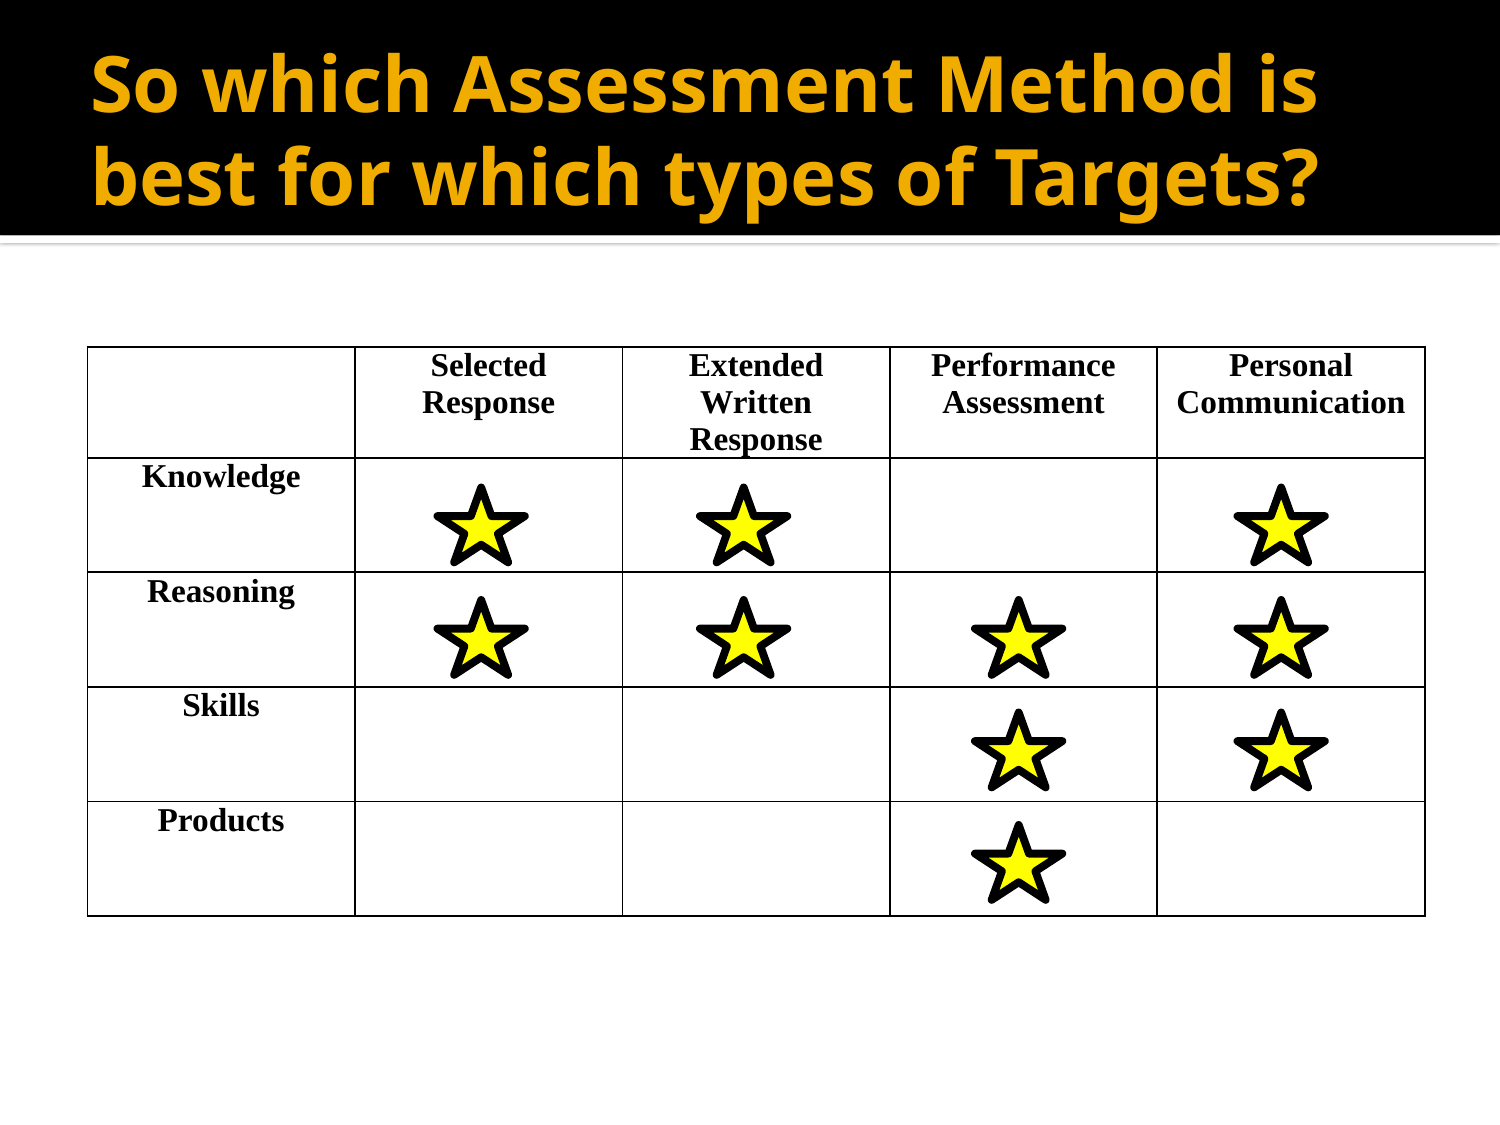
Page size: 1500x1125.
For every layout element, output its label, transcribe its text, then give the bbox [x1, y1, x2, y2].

table_cell [1158, 802, 1424, 915]
table_cell [623, 688, 889, 801]
table_cell [1158, 459, 1424, 571]
table_cell Skills [88, 688, 354, 801]
text_box [1233, 708, 1329, 792]
text_box [971, 596, 1067, 679]
table_header Extended Written Response [623, 348, 889, 457]
text_box [433, 596, 529, 679]
table_cell [891, 688, 1156, 801]
table_header Personal Communication [1158, 348, 1424, 457]
table_cell [623, 573, 889, 686]
text_box [696, 483, 792, 567]
table_cell [891, 802, 1156, 915]
table_header Selected Response [356, 348, 622, 457]
table_cell [356, 573, 622, 686]
title So which Assessment Method is best for which types of Targets? [75, 24, 1425, 231]
table_cell [356, 802, 622, 915]
text_box [971, 708, 1067, 792]
text_box [1233, 596, 1329, 679]
table_cell [623, 459, 889, 571]
table_cell [1158, 688, 1424, 801]
table_cell Products [88, 802, 354, 915]
text_box [696, 596, 792, 679]
table_cell [356, 459, 622, 571]
text_box [971, 821, 1067, 904]
table_cell [891, 459, 1156, 571]
table_cell [623, 802, 889, 915]
table_cell [356, 688, 622, 801]
table_cell [891, 573, 1156, 686]
table_cell Knowledge [88, 459, 354, 571]
table_header [88, 348, 354, 457]
table_header Performance Assessment [891, 348, 1156, 457]
table_cell Reasoning [88, 573, 354, 686]
text_box [1233, 483, 1329, 567]
text_box [433, 483, 529, 567]
table_cell [1158, 573, 1424, 686]
